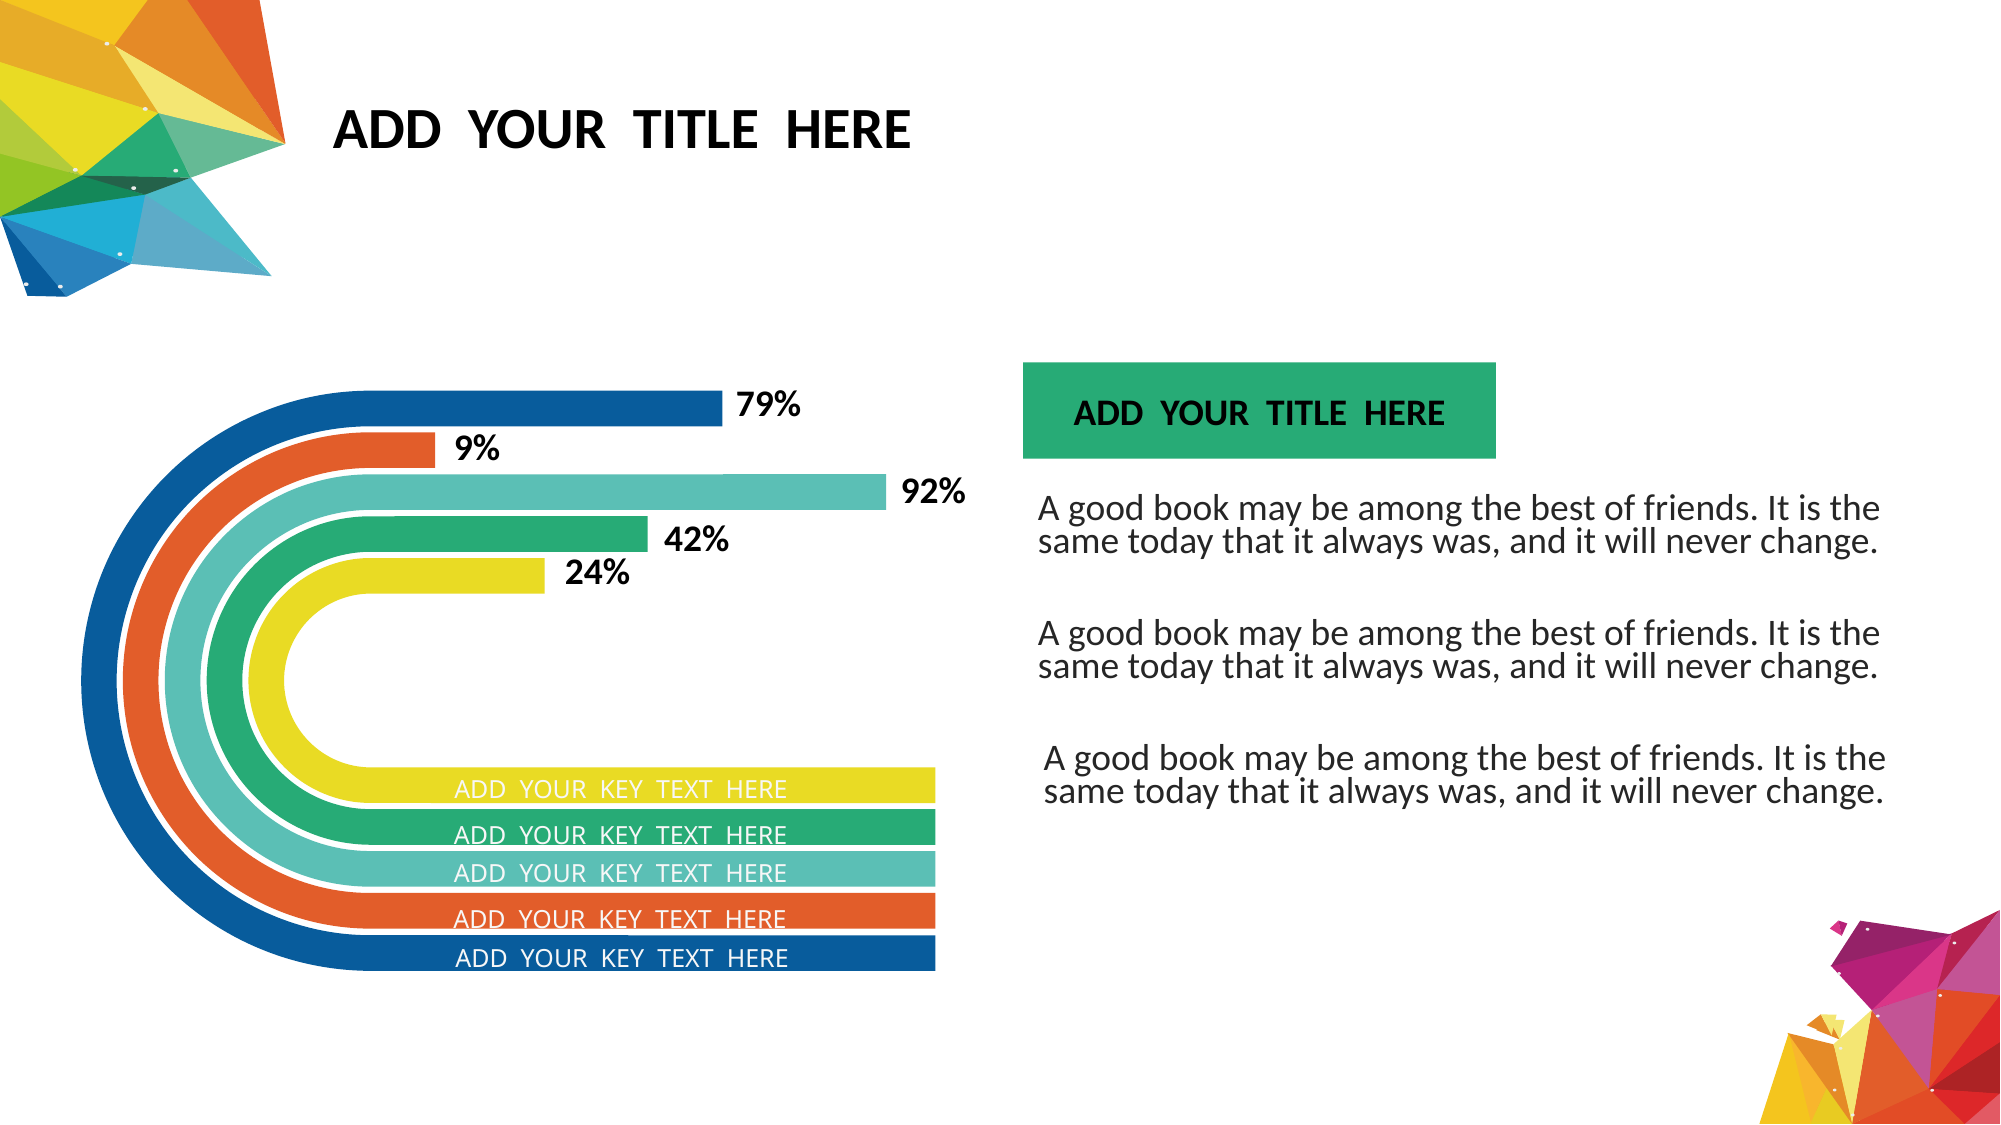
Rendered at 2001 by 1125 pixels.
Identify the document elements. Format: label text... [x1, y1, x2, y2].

text_box [164, 474, 885, 887]
text_box [122, 432, 439, 929]
text_box A good book may be among the best of friends. It is the same today that it always was, and it will never change. [1023, 612, 1951, 694]
text_box 79% [721, 371, 864, 432]
text_box ADD YOUR TITLE HERE [1023, 362, 1496, 459]
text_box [1772, 896, 1987, 1125]
text_box [803, 892, 936, 929]
text_box [805, 935, 936, 971]
text_box [803, 809, 936, 845]
text_box A good book may be among the best of friends. It is the same today that it always was, and it will never change. [1028, 737, 1957, 819]
text_box [81, 390, 721, 971]
text_box ADD YOUR KEY TEXT HERE [439, 850, 803, 895]
text_box ADD YOUR KEY TEXT HERE [439, 812, 803, 850]
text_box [0, 5, 292, 292]
text_box [248, 558, 545, 804]
text_box A good book may be among the best of friends. It is the same today that it always was, and it will never change. [1023, 487, 1951, 569]
text_box 92% [885, 459, 1029, 519]
text_box ADD YOUR KEY TEXT HERE [439, 766, 804, 812]
text_box [803, 851, 936, 887]
text_box ADD YOUR KEY TEXT HERE [438, 895, 803, 941]
text_box ADD YOUR TITLE HERE [297, 83, 1024, 168]
text_box 9% [439, 415, 582, 476]
text_box [804, 767, 936, 804]
text_box [206, 516, 648, 845]
text_box 24% [550, 539, 693, 599]
text_box 42% [649, 506, 793, 567]
text_box ADD YOUR KEY TEXT HERE [440, 935, 805, 980]
